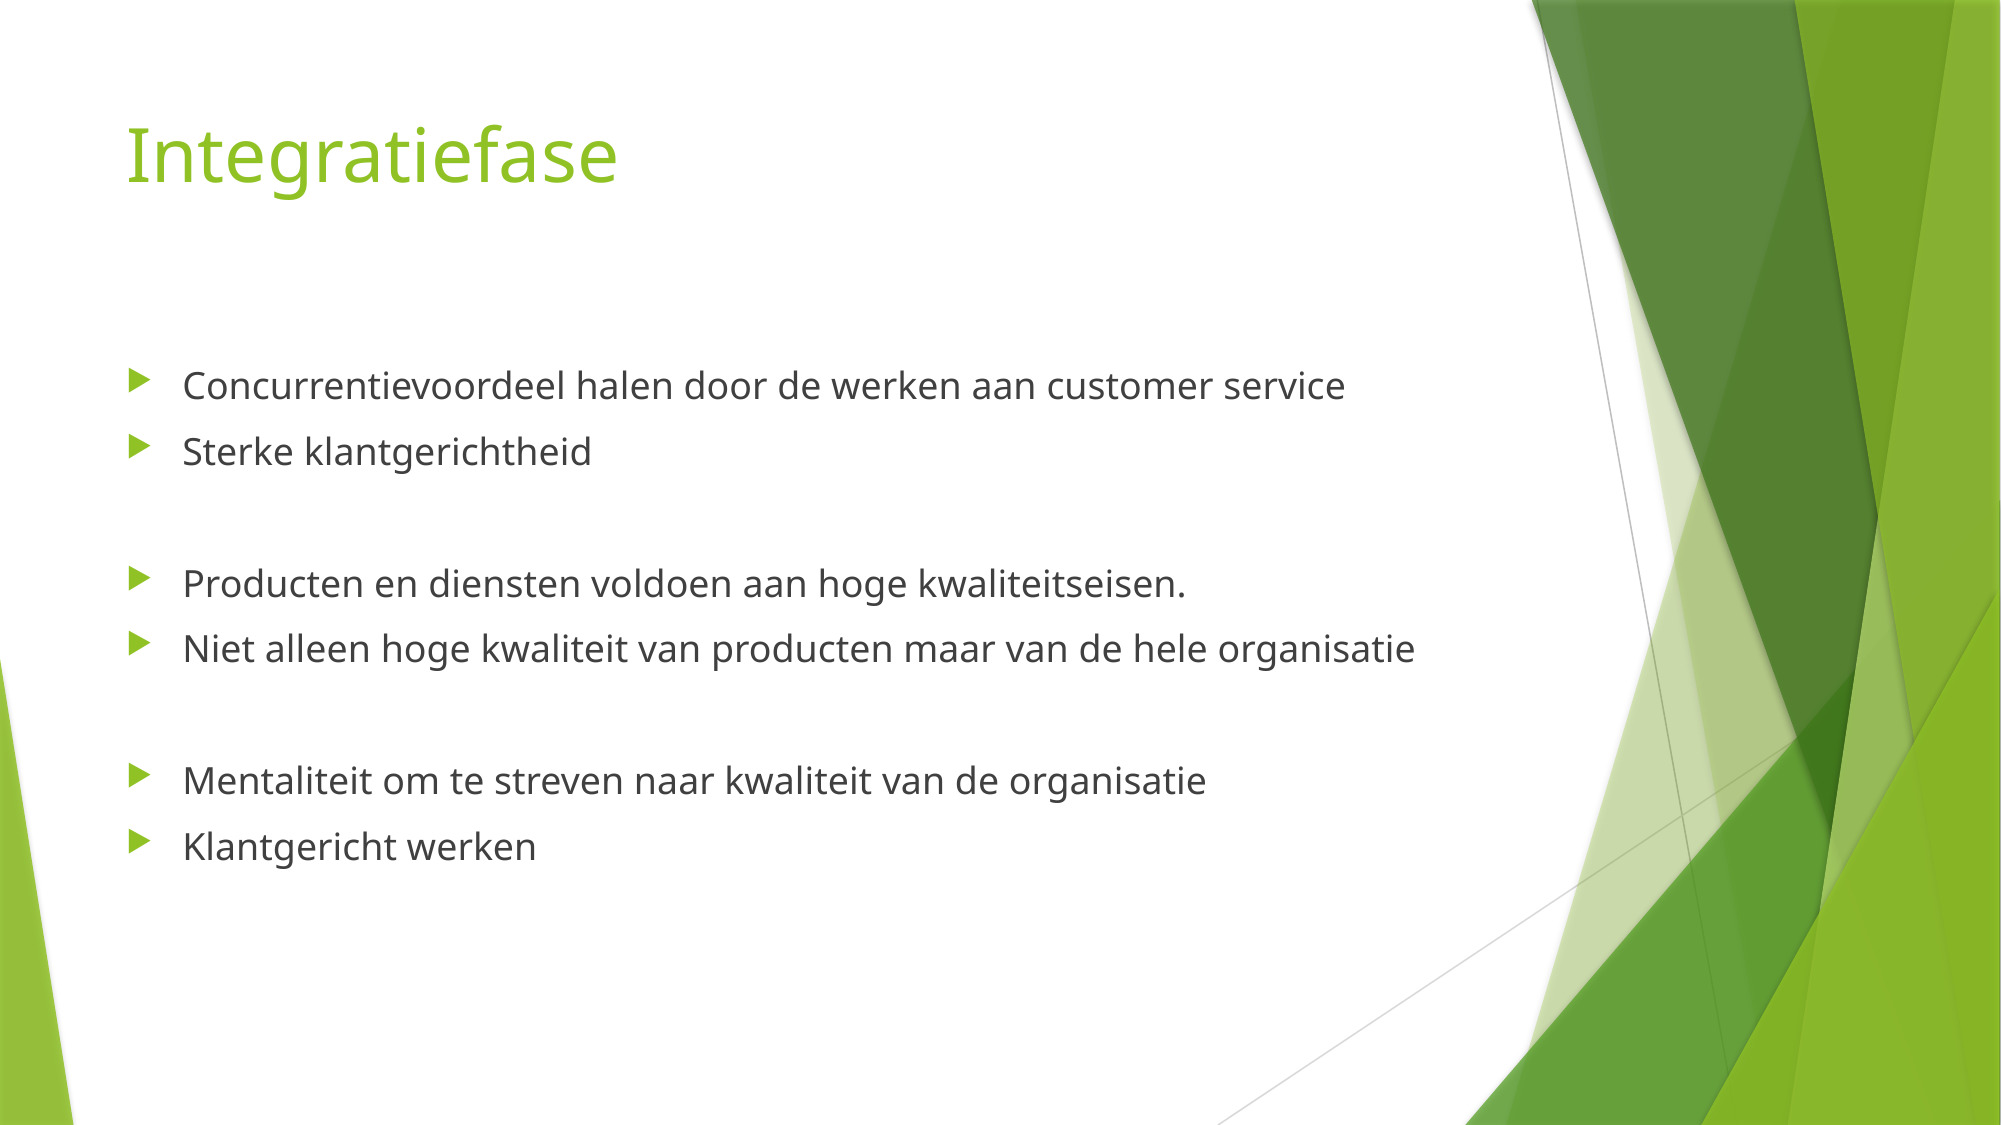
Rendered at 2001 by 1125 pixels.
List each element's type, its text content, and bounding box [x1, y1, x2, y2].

title Integratiefase [111, 99, 1522, 317]
list Concurrentievoordeel halen door de werken aan customer service Sterke klantgerichtheid Producten en diensten voldoen aan hoge kwaliteitseisen. Niet alleen hoge kwaliteit van producten maar van de hele organisatie Mentaliteit om te streven naar kwaliteit van de organisatie Klantgericht werken [111, 354, 1522, 992]
